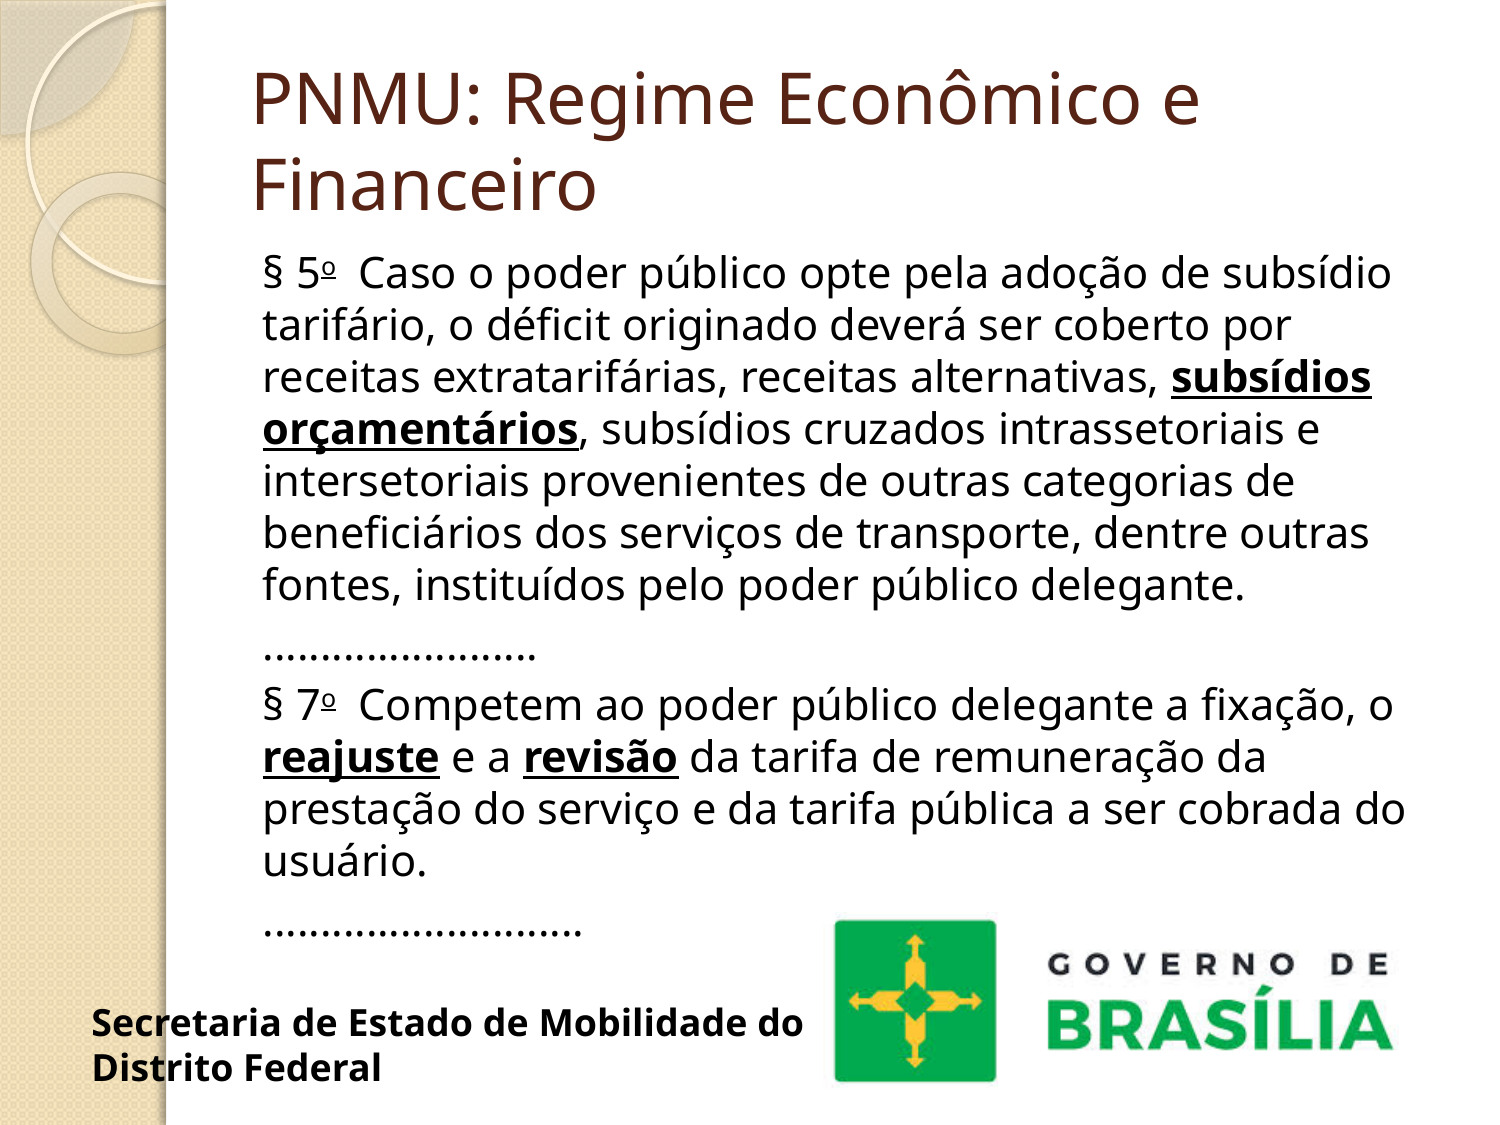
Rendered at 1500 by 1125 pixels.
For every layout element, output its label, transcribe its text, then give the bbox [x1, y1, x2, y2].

title PNMU: Regime Econômico e Financeiro [235, 45, 1466, 233]
picture [823, 953, 1424, 1118]
list § 5o Caso o poder público opte pela adoção de subsídio tarifário, o déficit originado deverá ser coberto por receitas extratarifárias, receitas alternativas, subsídios orçamentários, subsídios cruzados intrassetoriais e intersetoriais provenientes de outras categorias de beneficiários dos serviços de transporte, dentre outras fontes, instituídos pelo poder público delegante. ........................ § 7o Competem ao poder público delegante a fixação, o reajuste e a revisão da tarifa de remuneração da prestação do serviço e da tarifa pública a ser cobrada do usuário. ............................ [235, 237, 1466, 953]
